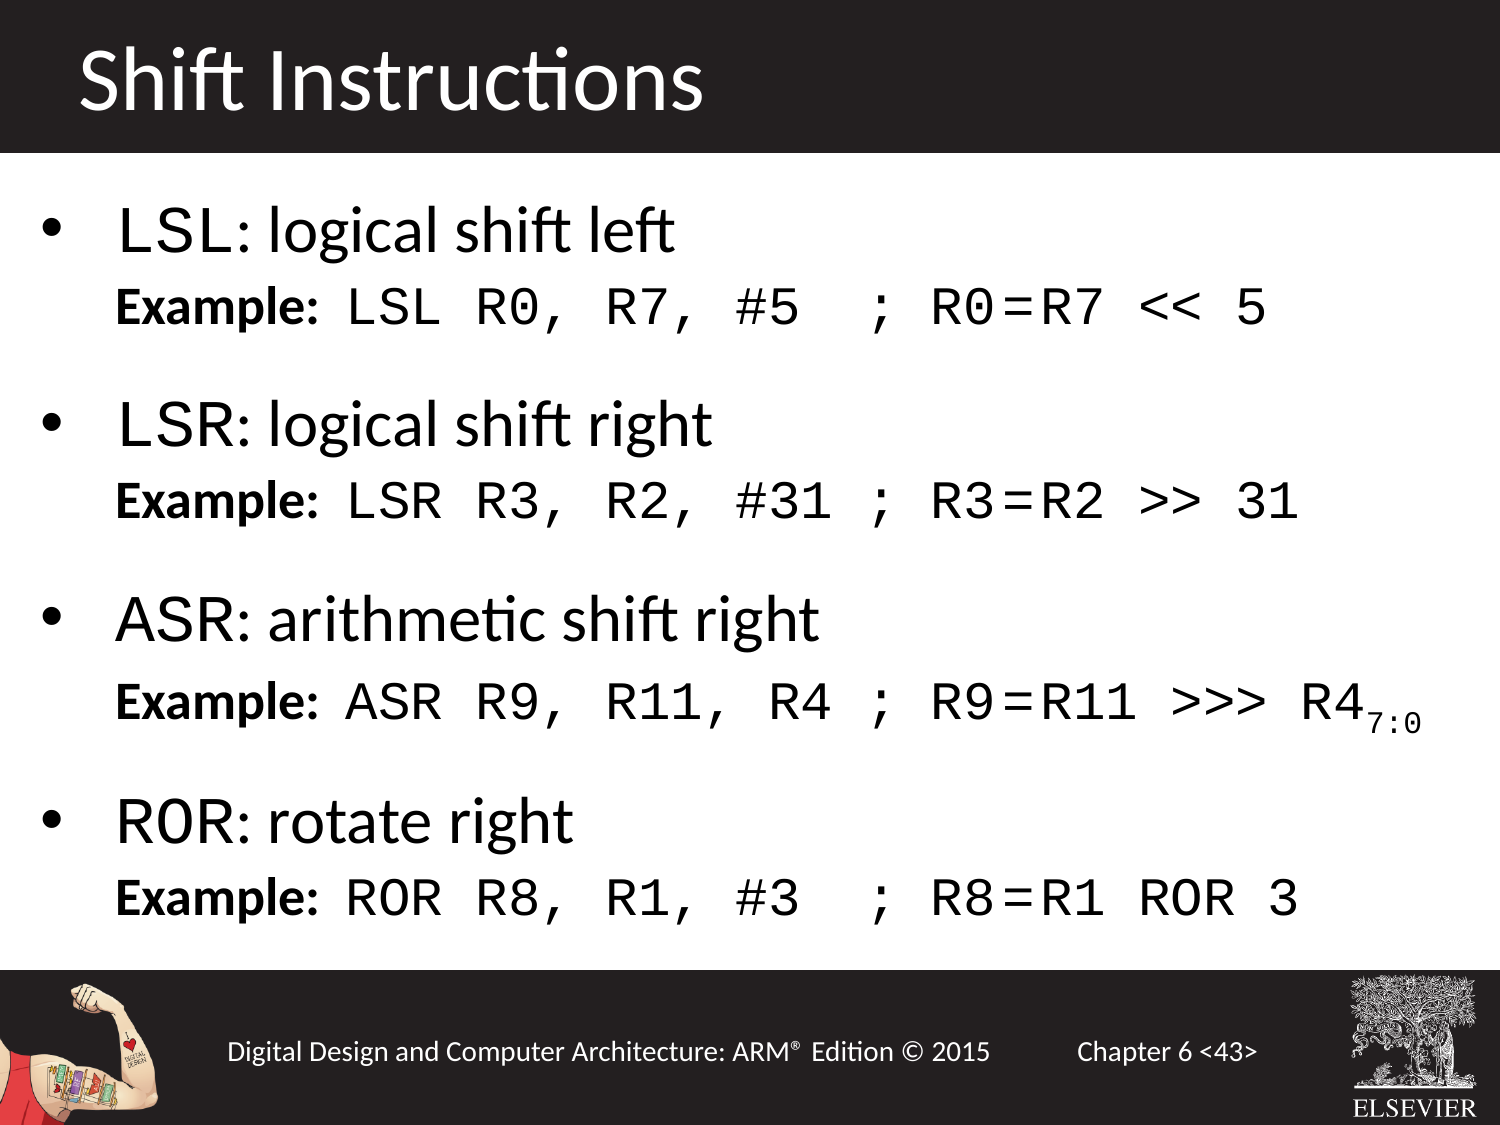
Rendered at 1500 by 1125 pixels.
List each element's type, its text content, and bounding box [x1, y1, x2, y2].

picture [0, 979, 163, 1125]
picture [1350, 1000, 1477, 1117]
text_box [112, 1000, 1438, 1050]
text_box Shift Instructions [63, 11, 1488, 136]
text_box LSL: logical shift left Example: LSL R0, R7, #5 ; R0 = R7 << 5 LSR: logical shift right Example: LSR R3, R2, #31 ; R3 = R2 >> 31 ASR: arithmetic shift right Example: ASR R9, R11, R4 ; R9 = R11 >>> R47:0 ROR: rotate right Example: ROR R8, R1, #3 ; R8 = R1 ROR 3 [25, 187, 1488, 1000]
